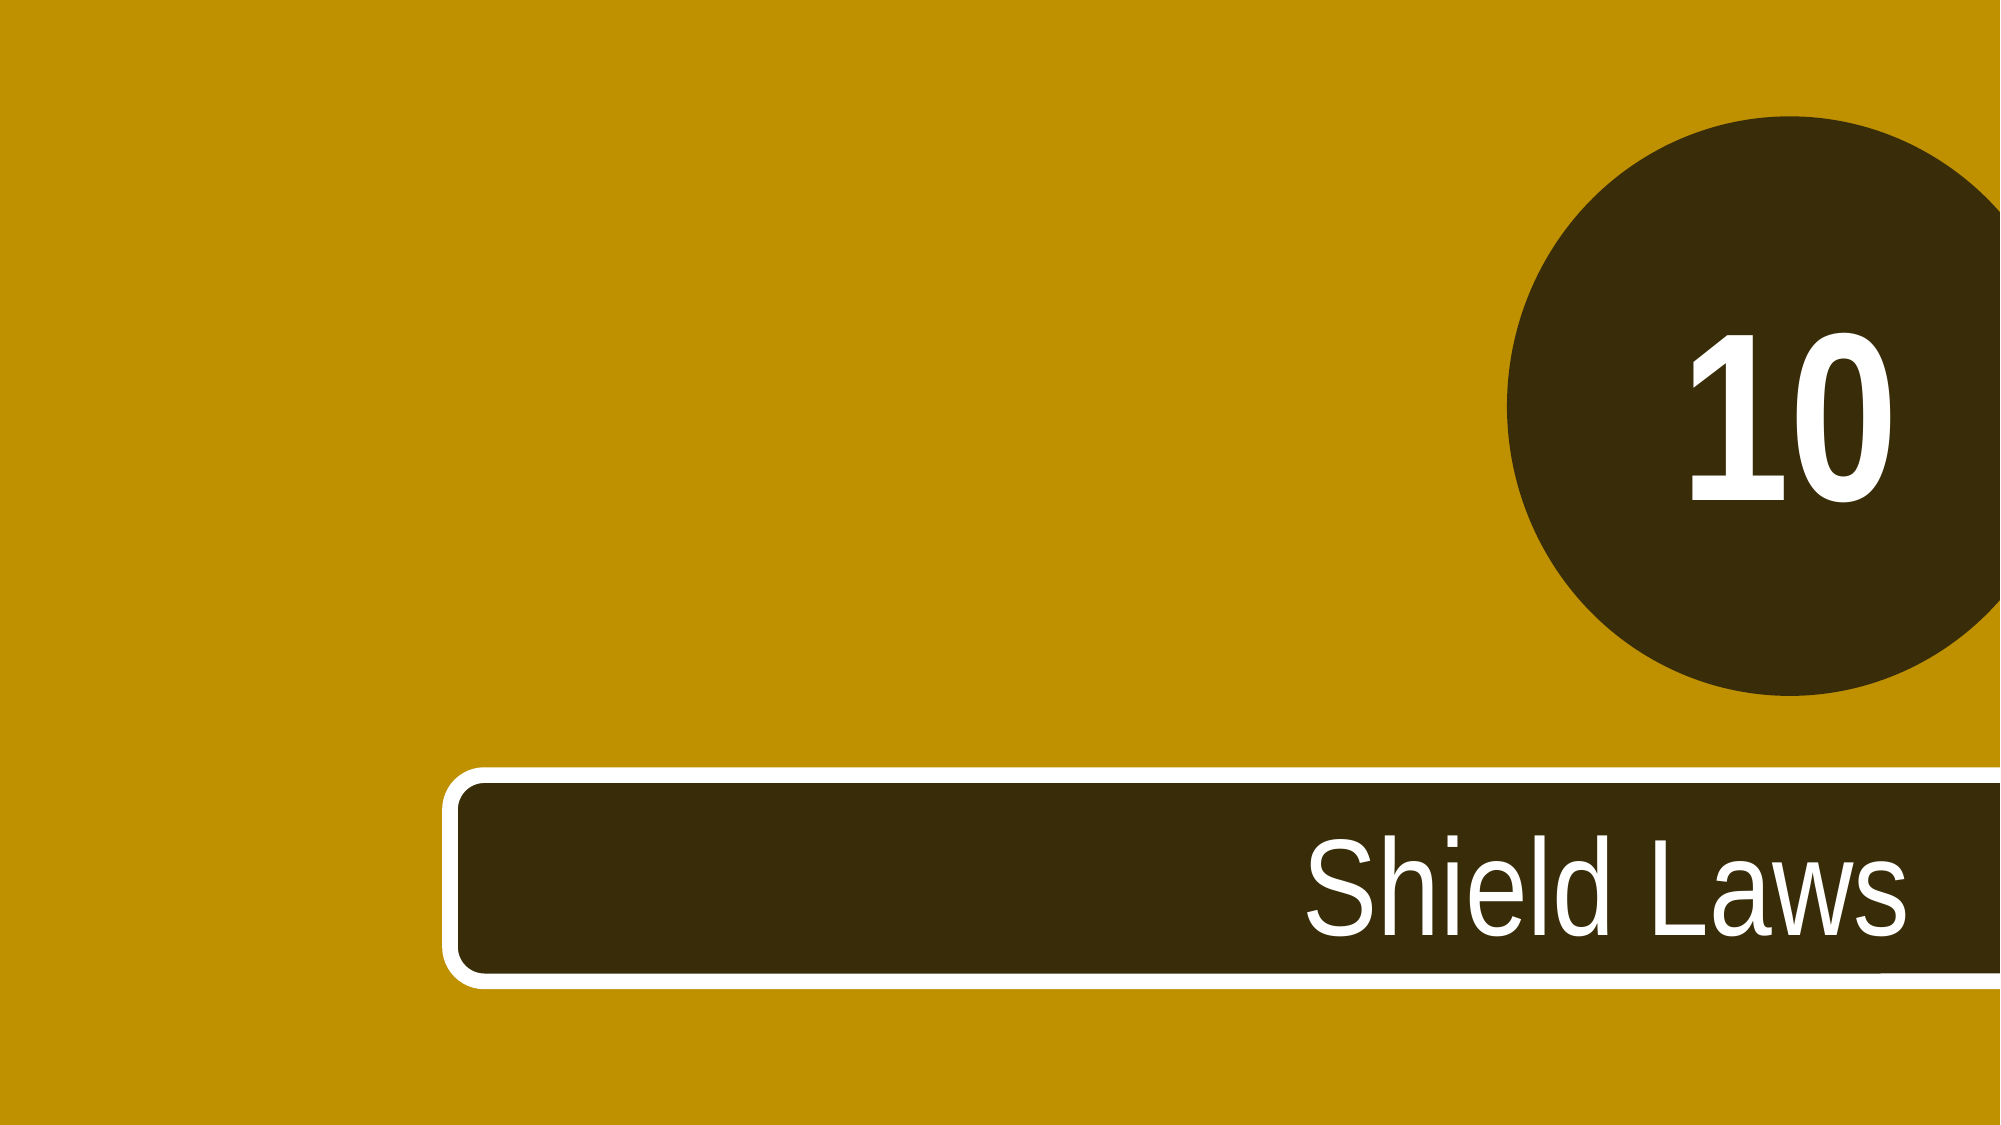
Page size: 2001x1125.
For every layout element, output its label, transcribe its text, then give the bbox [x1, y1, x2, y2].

text_box Shield Laws [486, 790, 1925, 971]
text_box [1506, 116, 2000, 696]
text_box [448, 774, 2000, 983]
